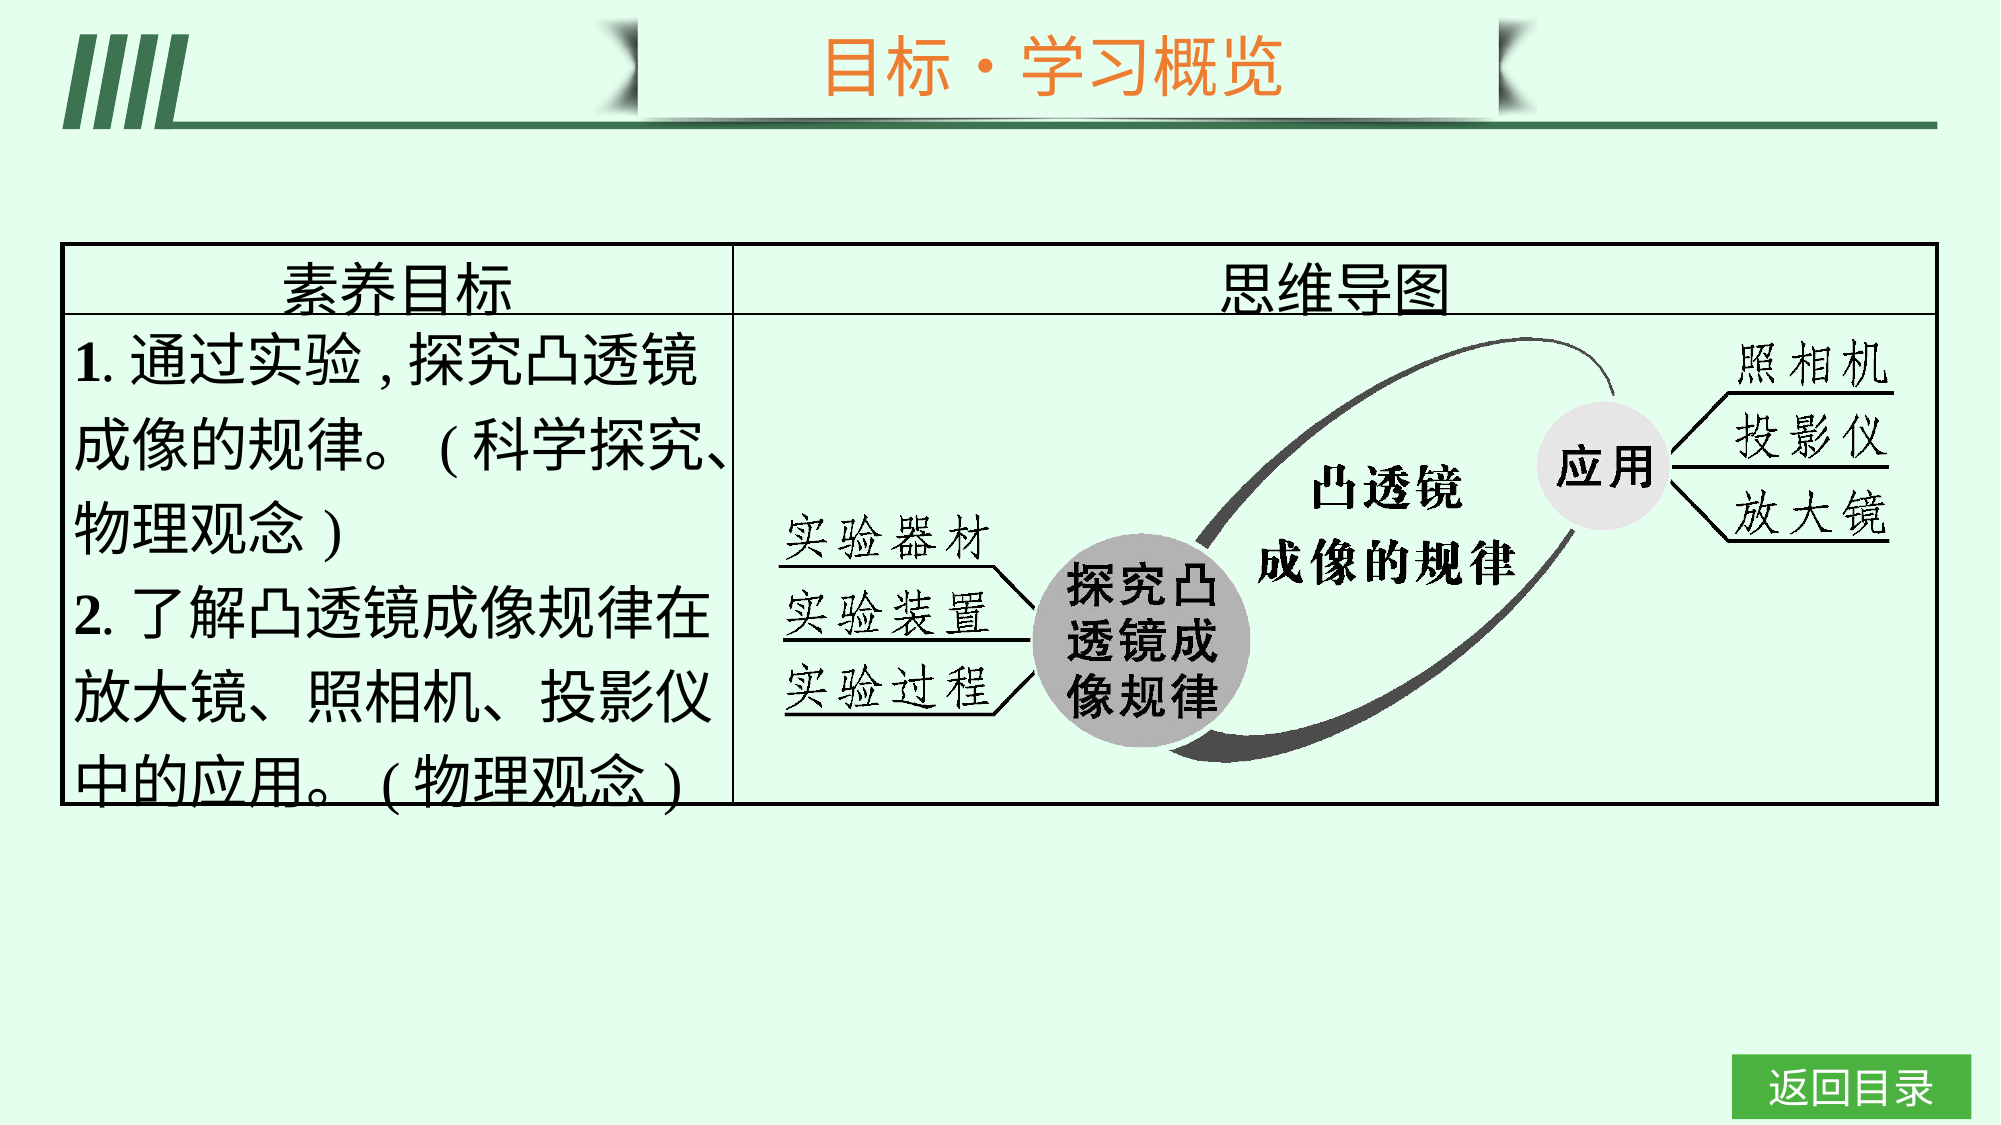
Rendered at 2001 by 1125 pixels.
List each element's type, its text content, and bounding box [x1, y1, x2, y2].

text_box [594, 16, 1537, 127]
picture [777, 335, 1895, 765]
table_header 素养目标 [65, 246, 732, 313]
table_cell [734, 315, 1935, 802]
table_header 思维导图 [734, 246, 1935, 313]
table_cell 1.通过实验,探究凸透镜成像的规律。(科学探究、物理观念) 2.了解凸透镜成像规律在放大镜、照相机、投影仪中的应用。(物理观念) [65, 315, 732, 802]
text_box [62, 34, 1938, 130]
